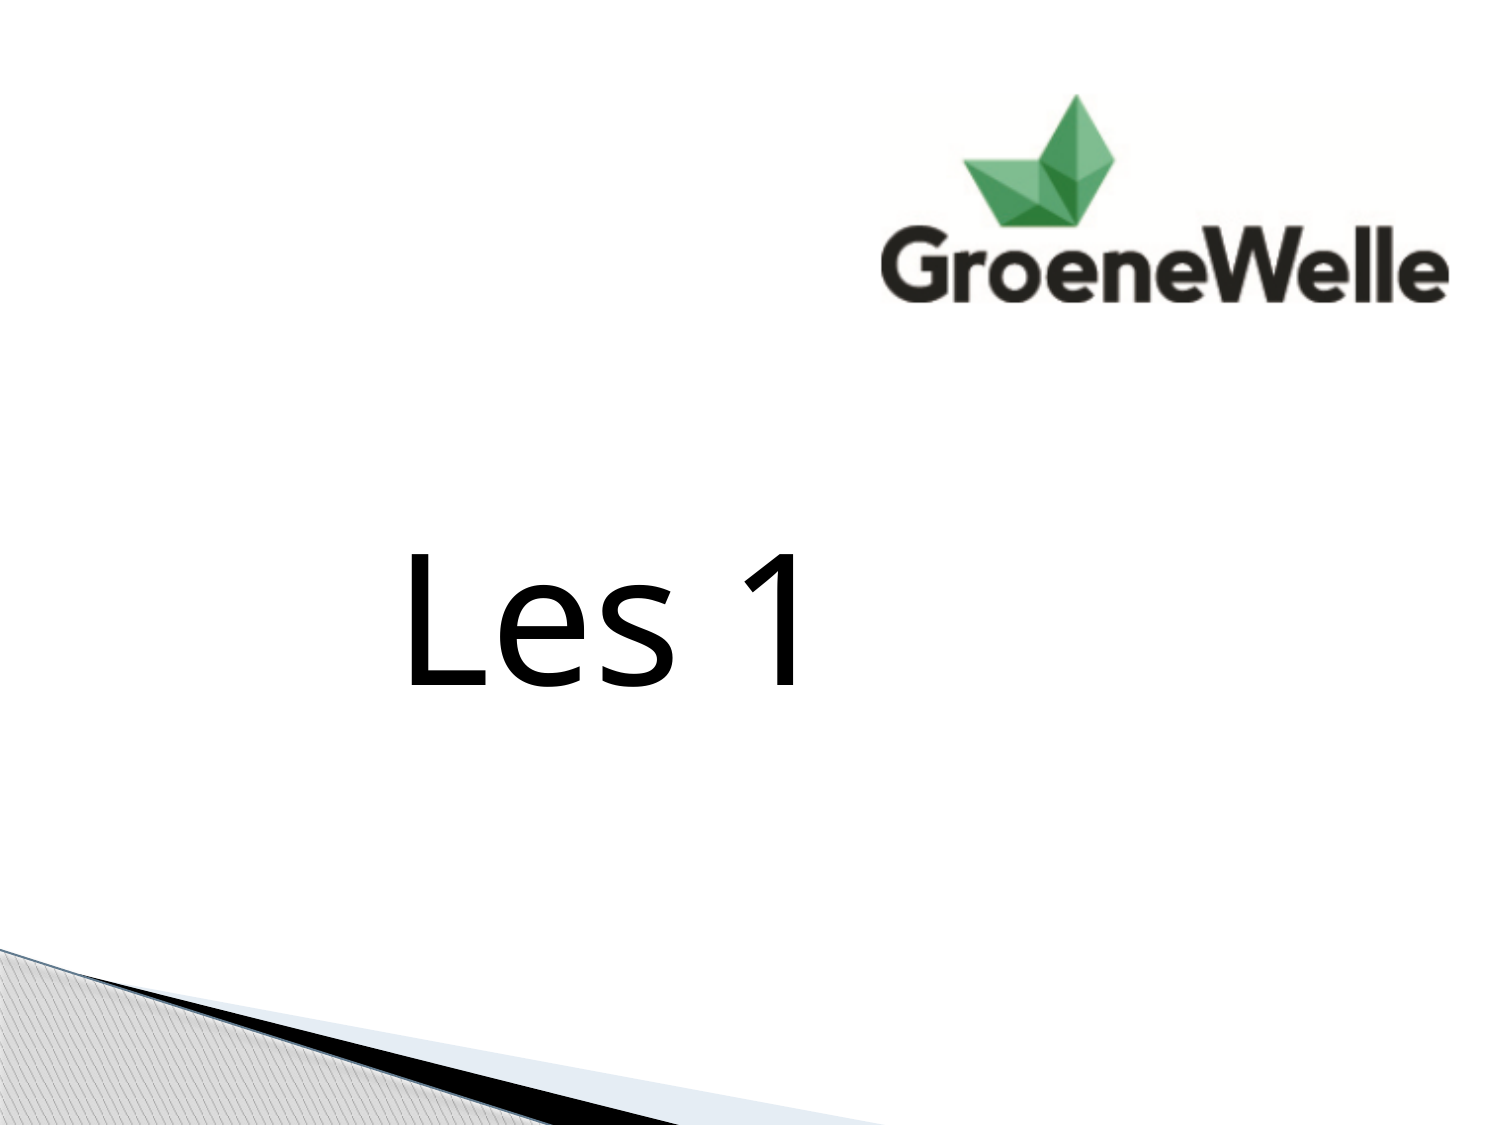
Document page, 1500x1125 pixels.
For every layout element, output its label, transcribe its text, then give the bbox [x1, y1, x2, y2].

list Les 1 [75, 267, 1425, 986]
picture [867, 71, 1473, 320]
